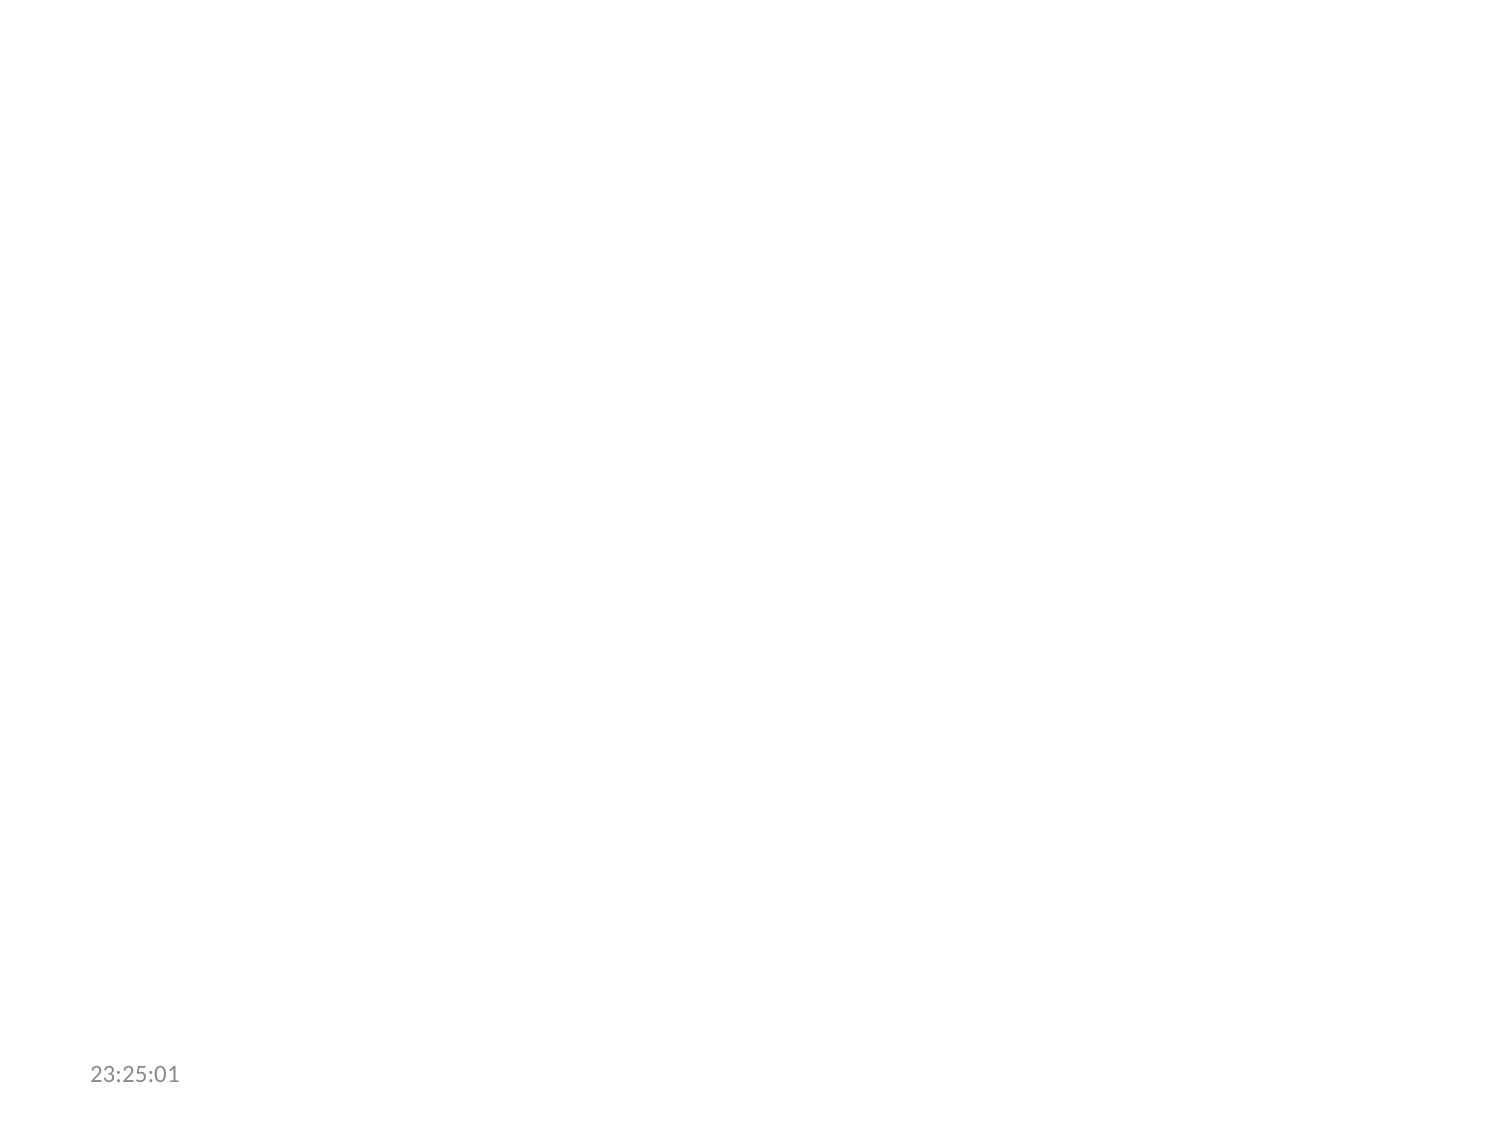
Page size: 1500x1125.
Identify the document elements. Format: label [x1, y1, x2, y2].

slide_number [75, 1042, 425, 1103]
